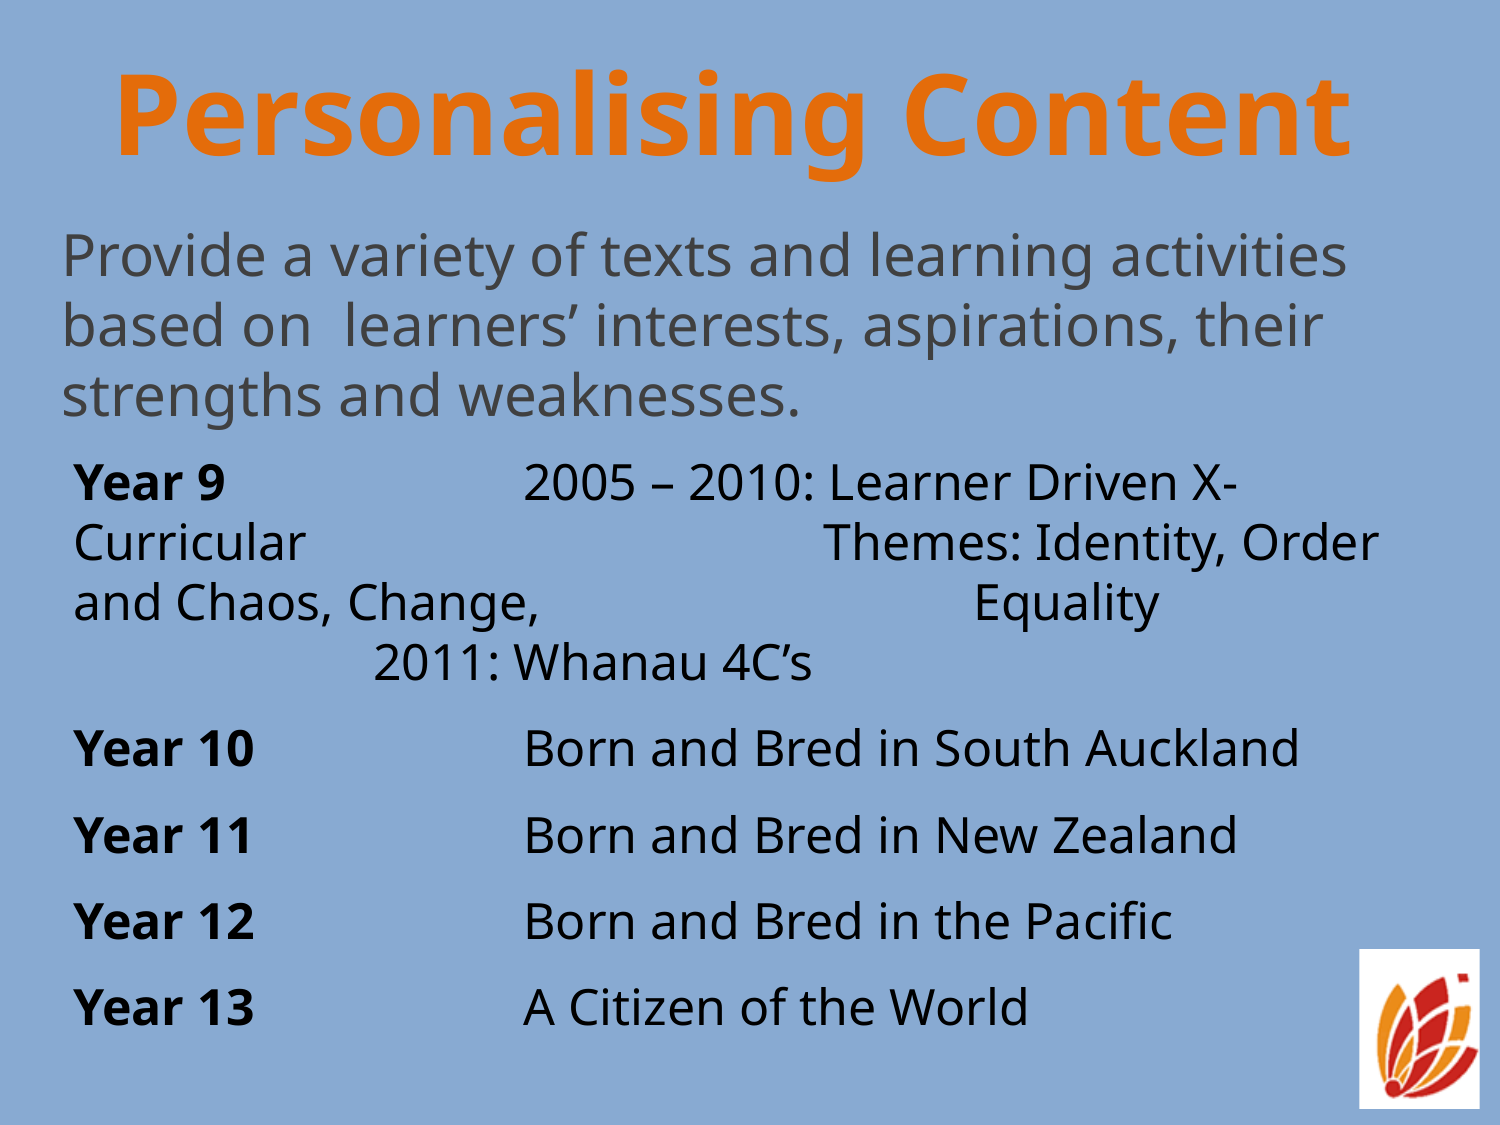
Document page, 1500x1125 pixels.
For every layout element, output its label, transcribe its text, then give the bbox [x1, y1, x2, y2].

text_box Year 9 2005 – 2010: Learner Driven X-Curricular Themes: Identity, Order and Chaos, Change, Equality 2011: Whanau 4C’s Year 10 Born and Bred in South Auckland Year 11 Born and Bred in New Zealand Year 12 Born and Bred in the Pacific Year 13 A Citizen of the World [58, 443, 1453, 1043]
picture [1359, 948, 1480, 1110]
text_box Provide a variety of texts and learning activities based on learners’ interests, aspirations, their strengths and weaknesses. [46, 210, 1454, 506]
text_box Personalising Content [96, 35, 1370, 186]
